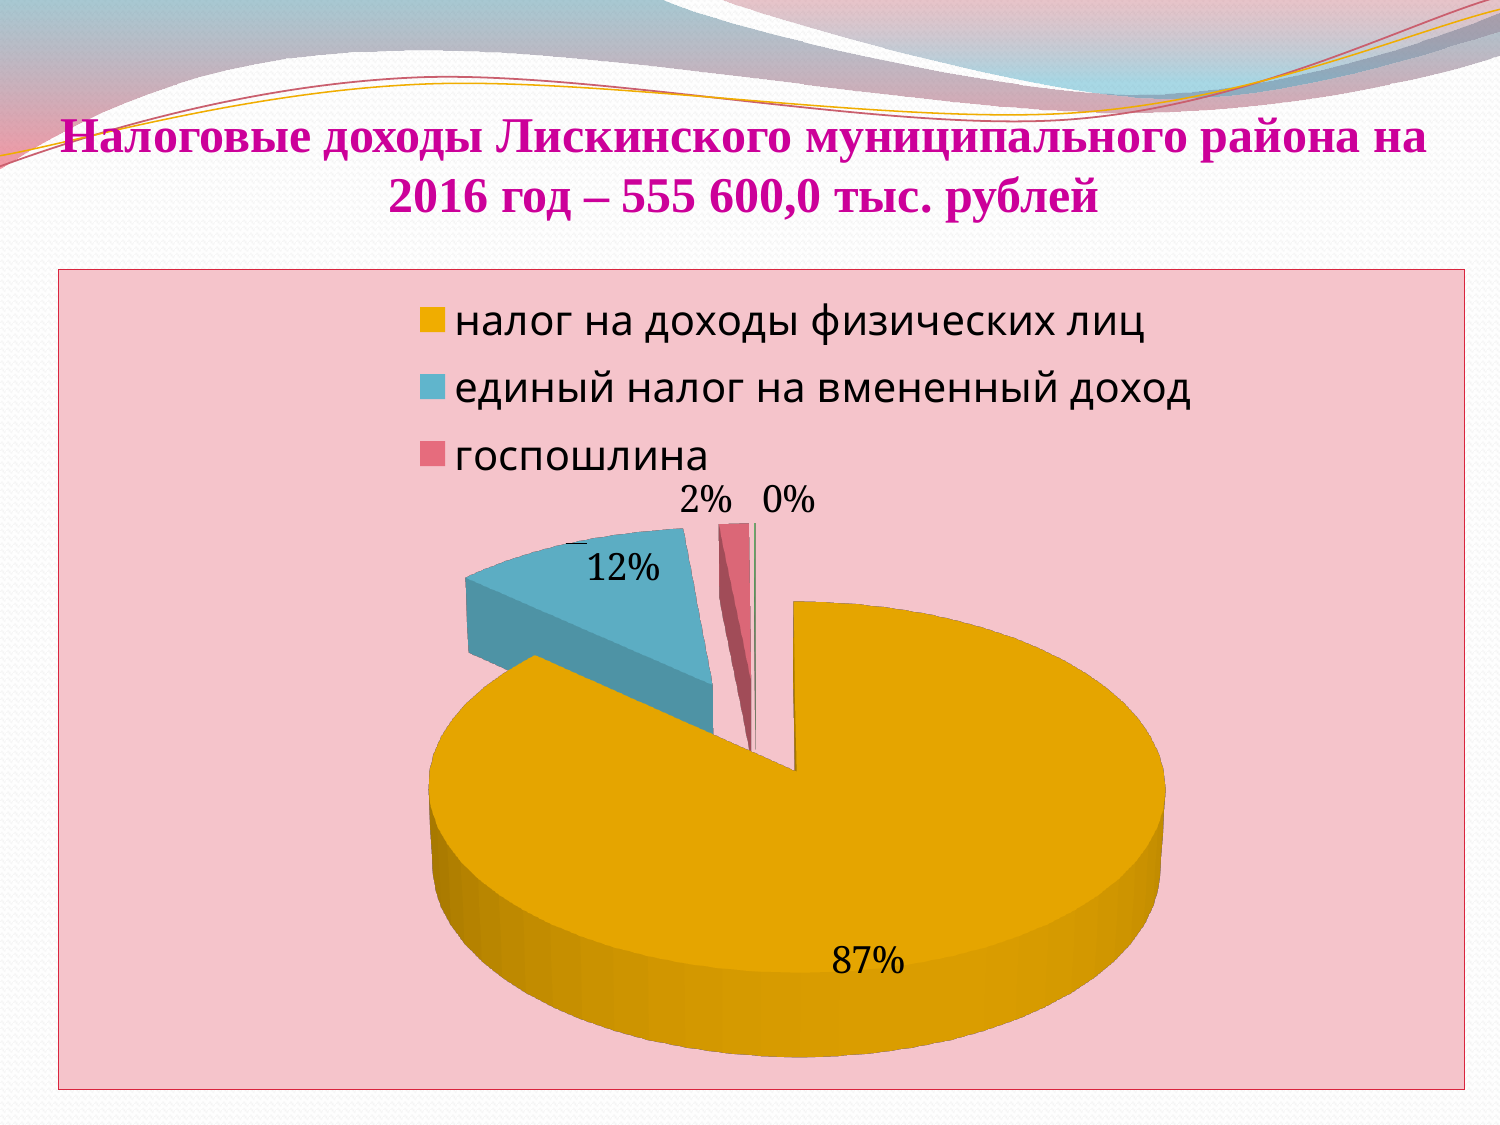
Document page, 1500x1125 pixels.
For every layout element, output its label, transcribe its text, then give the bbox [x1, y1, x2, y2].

title Налоговые доходы Лискинского муниципального района на 2016 год – 555 600,0 тыс. рублей [58, 82, 1430, 223]
chart [58, 269, 1466, 1091]
